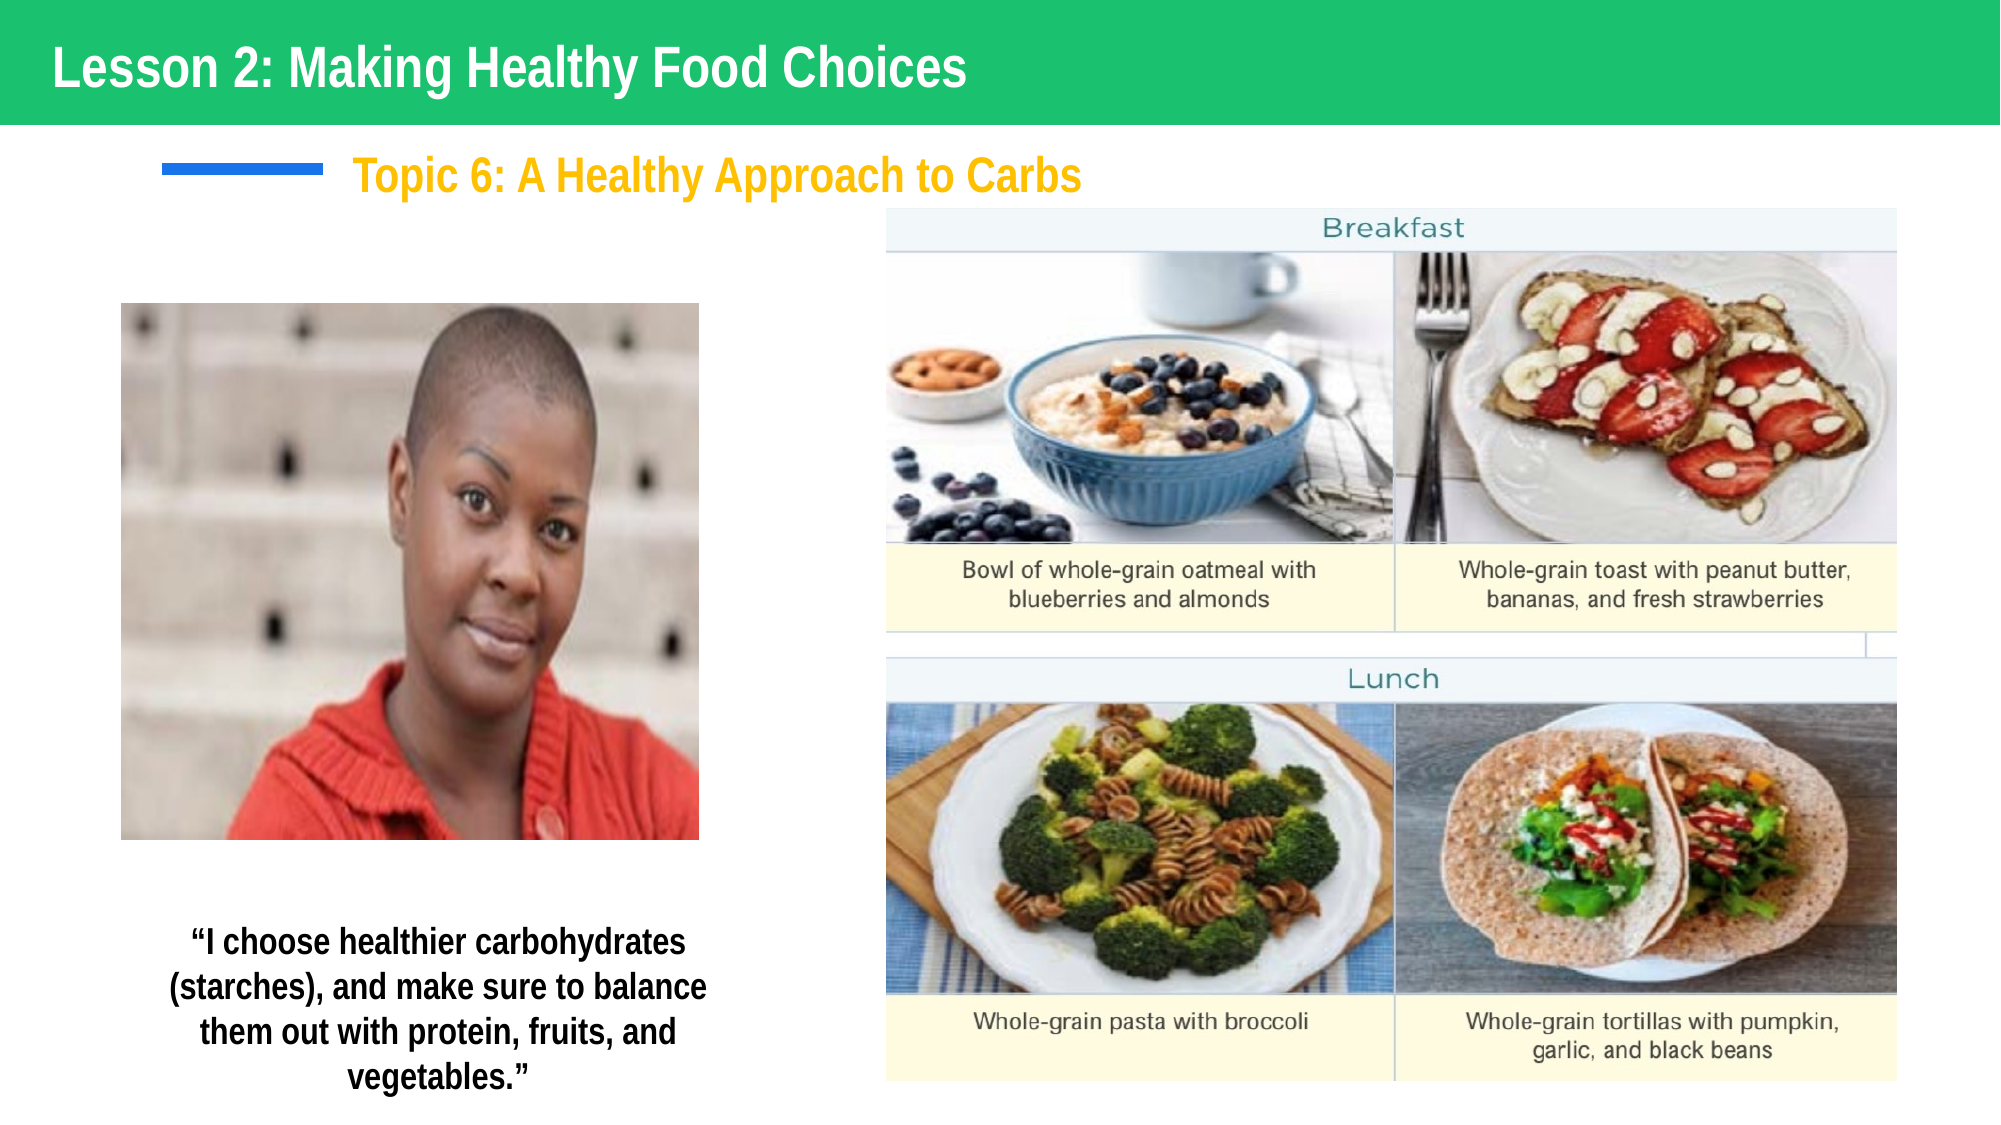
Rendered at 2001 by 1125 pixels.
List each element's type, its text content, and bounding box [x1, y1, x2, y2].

text_box “I choose healthier carbohydrates (starches), and make sure to balance them out with protein, fruits, and vegetables.” [125, 910, 753, 1105]
picture [121, 303, 699, 840]
text_box [0, 0, 2000, 125]
picture [885, 208, 1897, 1081]
text_box Lesson 2: Making Healthy Food Choices [37, 22, 2000, 107]
title Topic 6: A Healthy Approach to Carbs [337, 134, 1937, 198]
